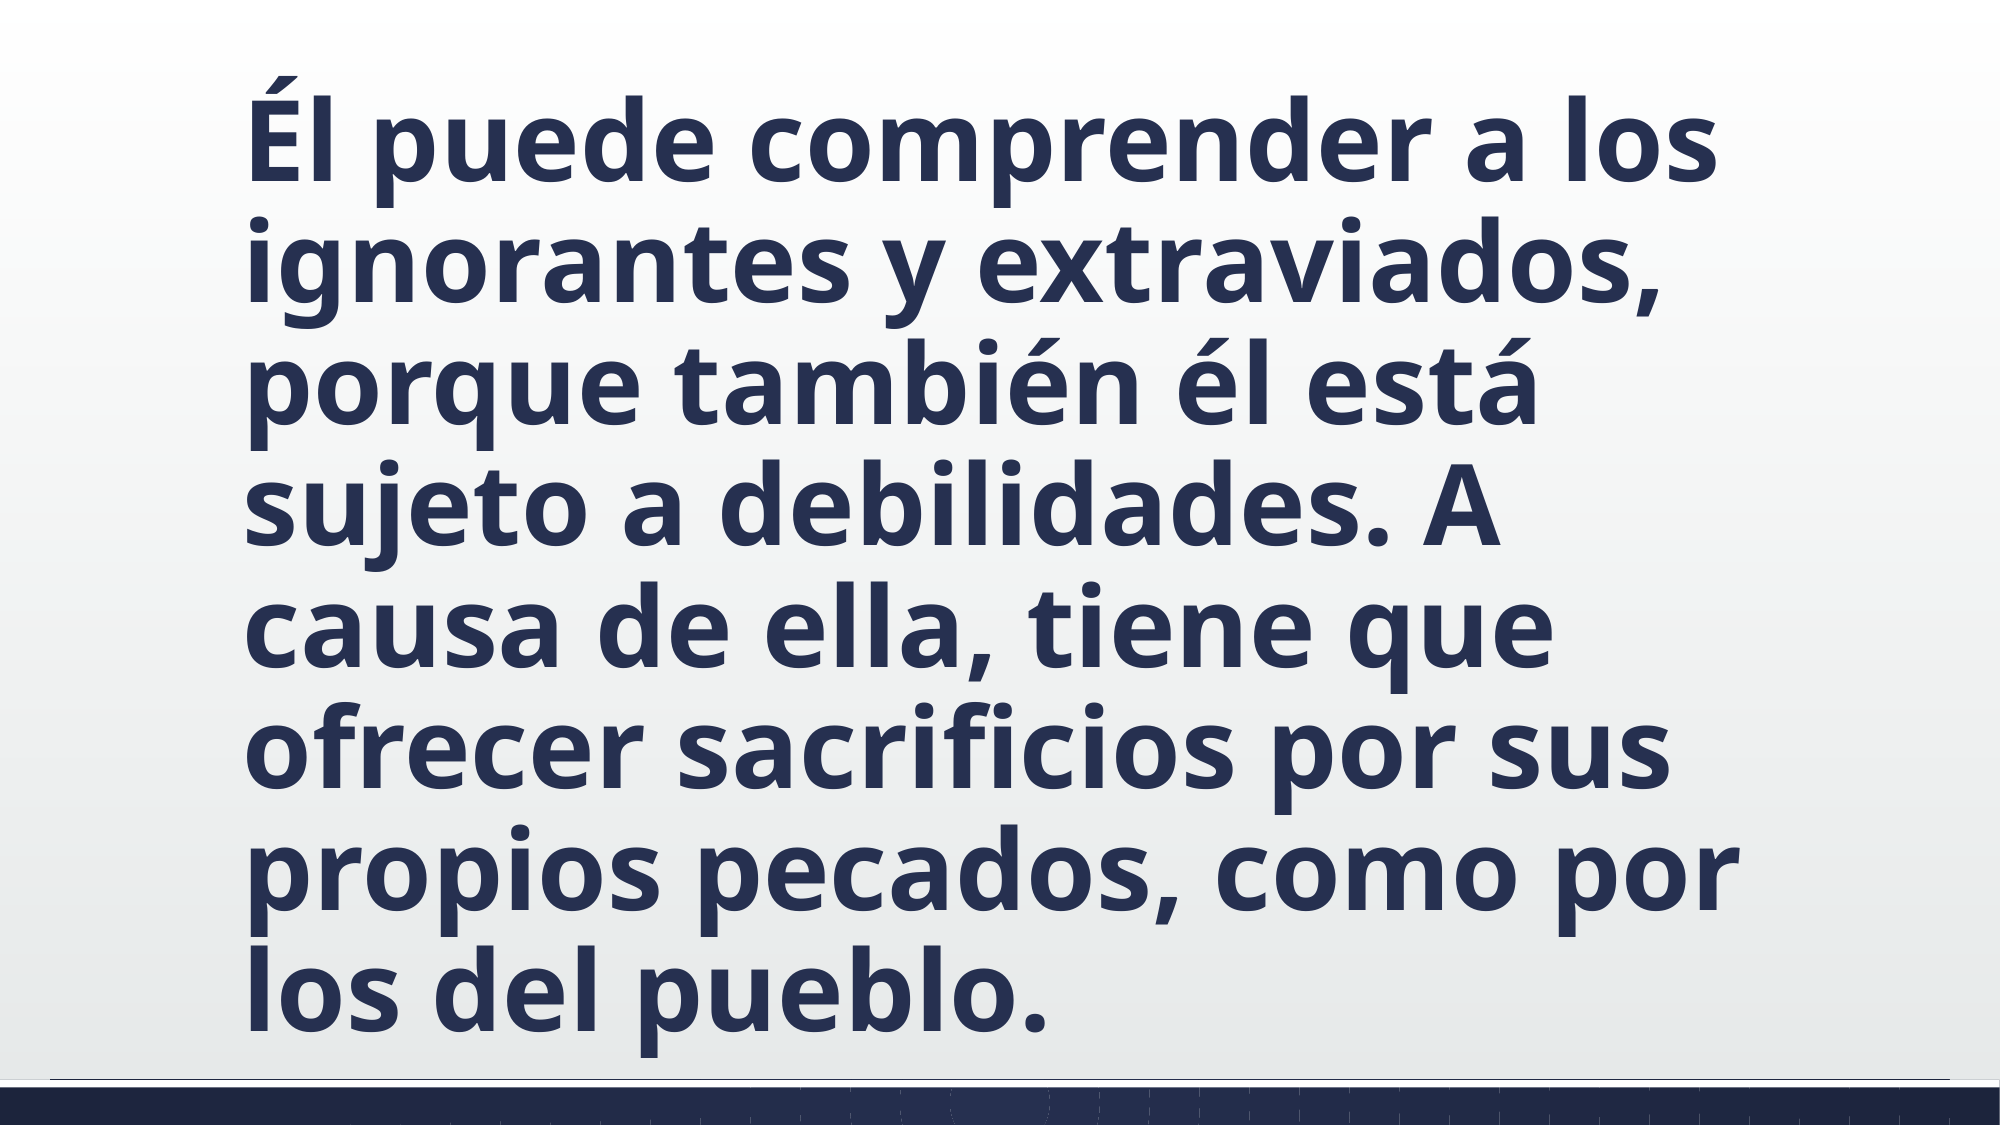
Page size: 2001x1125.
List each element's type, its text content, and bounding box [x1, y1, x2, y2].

list Él puede comprender a los ignorantes y extraviados, porque también él está sujeto a debilidades. A causa de ella, tiene que ofrecer sacrificios por sus propios pecados, como por los del pueblo. [219, 76, 1816, 990]
